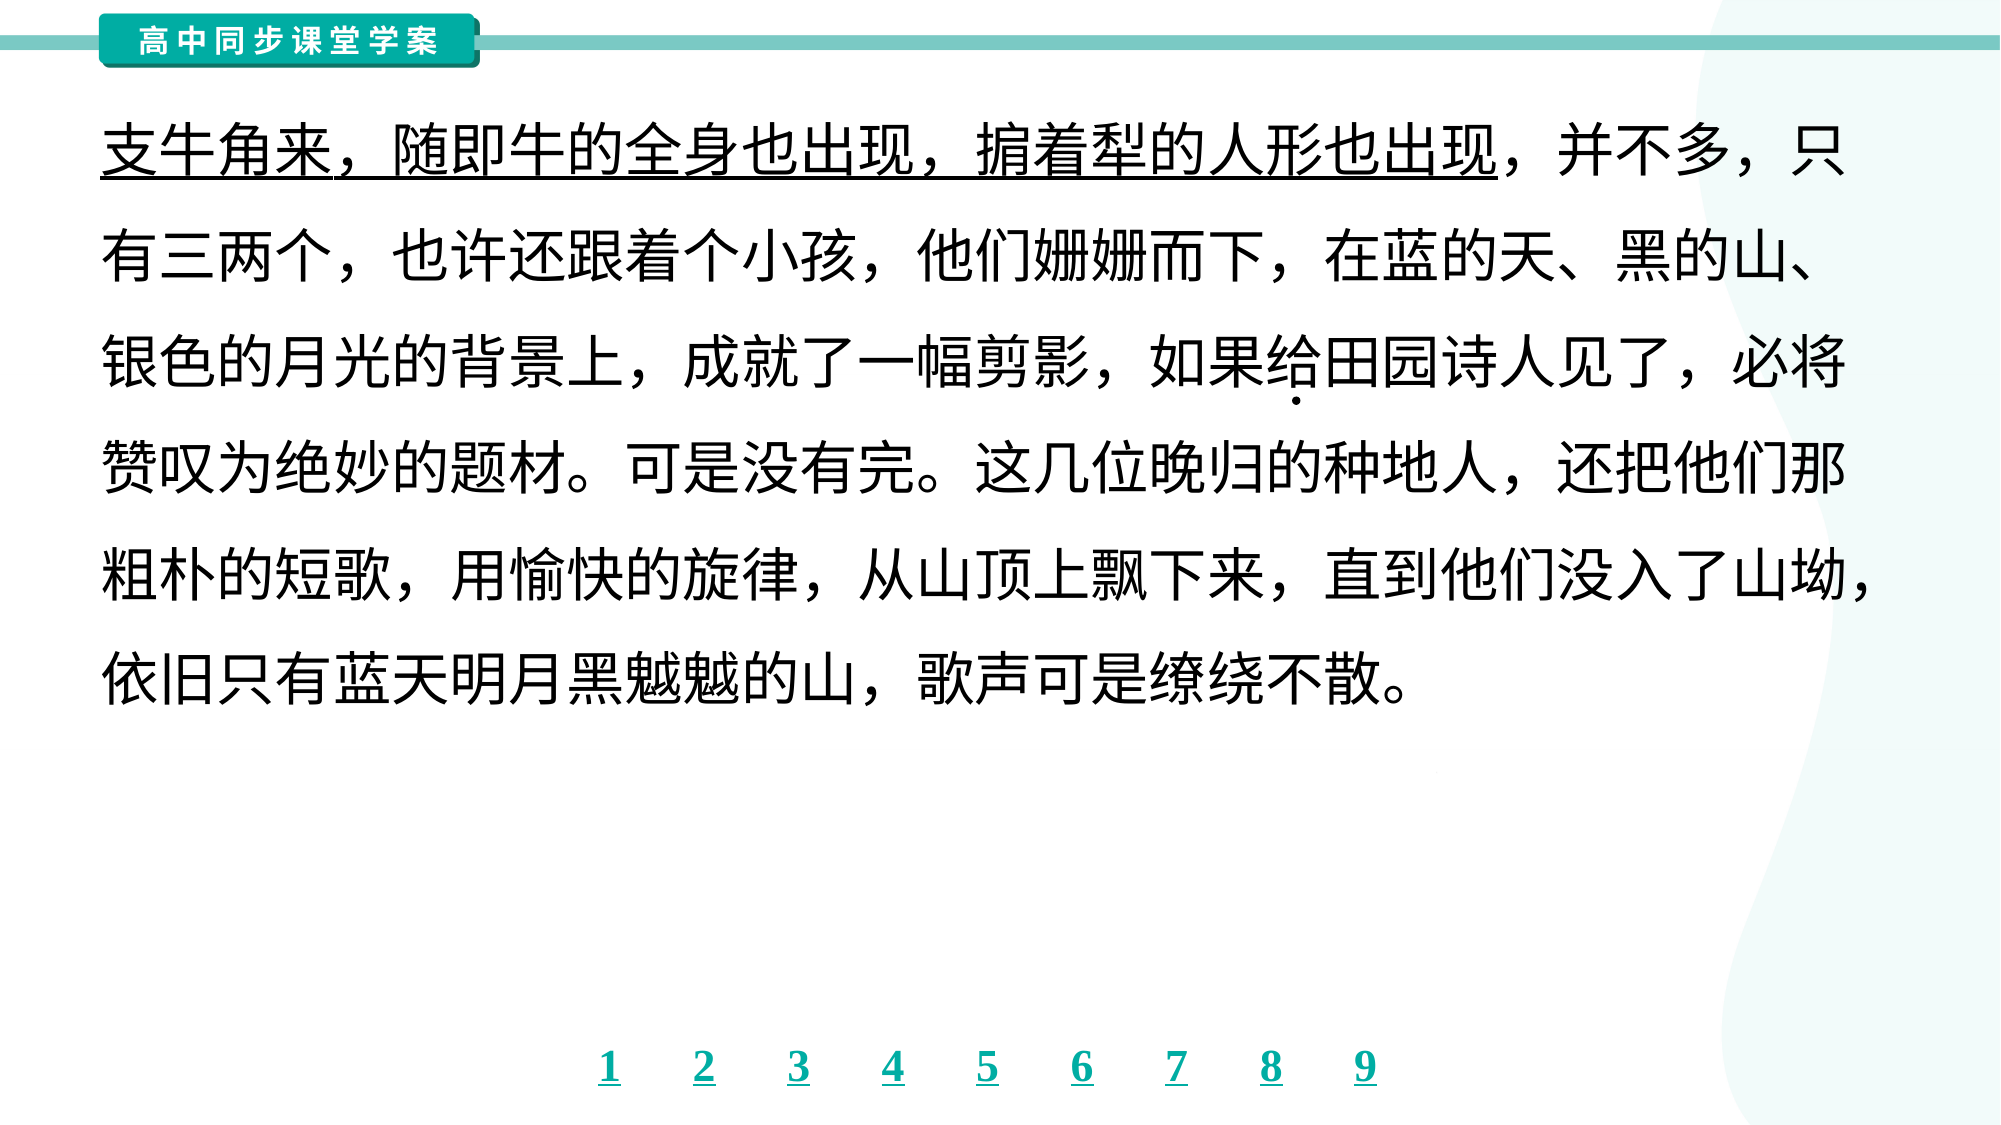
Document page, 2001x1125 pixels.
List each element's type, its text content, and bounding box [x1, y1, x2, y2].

text_box 支牛角来，随即牛的全身也出现，掮着犁的人形也出现，并不多，只 有三两个，也许还跟着个小孩，他们姗姗而下，在蓝的天、黑的山、 银色的月光的背景上，成就了一幅剪影，如果给田园诗人见了，必将 赞叹为绝妙的题材。可是没有完。这几位晚归的种地人，还把他们那 粗朴的短歌，用愉快的旋律，从山顶上飘下来，直到他们没入了山坳， 依旧只有蓝天明月黑魆魆的山，歌声可是缭绕不散。#1.1 [100, 76, 1899, 700]
picture [0, 0, 2000, 1125]
text_box [1292, 396, 1301, 405]
